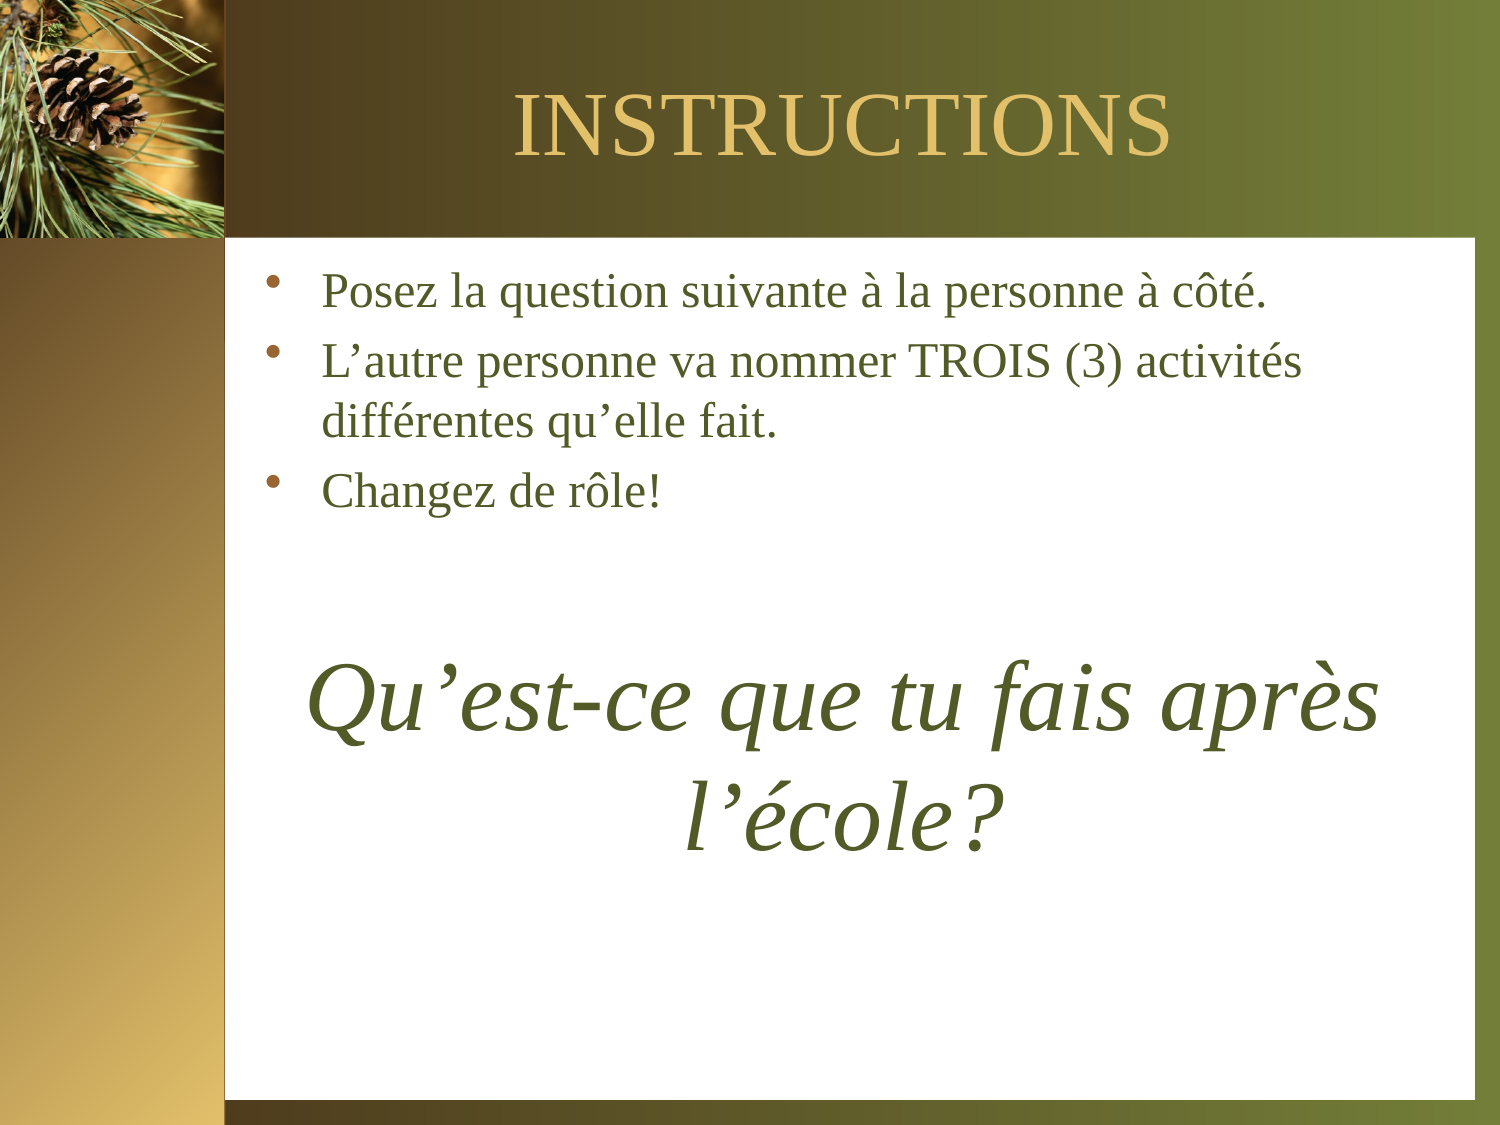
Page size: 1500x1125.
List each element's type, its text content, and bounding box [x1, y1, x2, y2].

title INSTRUCTIONS [249, 24, 1438, 213]
list Posez la question suivante à la personne à côté. L’autre personne va nommer TROIS (3) activités différentes qu’elle fait. Changez de rôle! Qu’est-ce que tu fais après l’école? [249, 249, 1438, 1088]
picture [0, 0, 224, 238]
